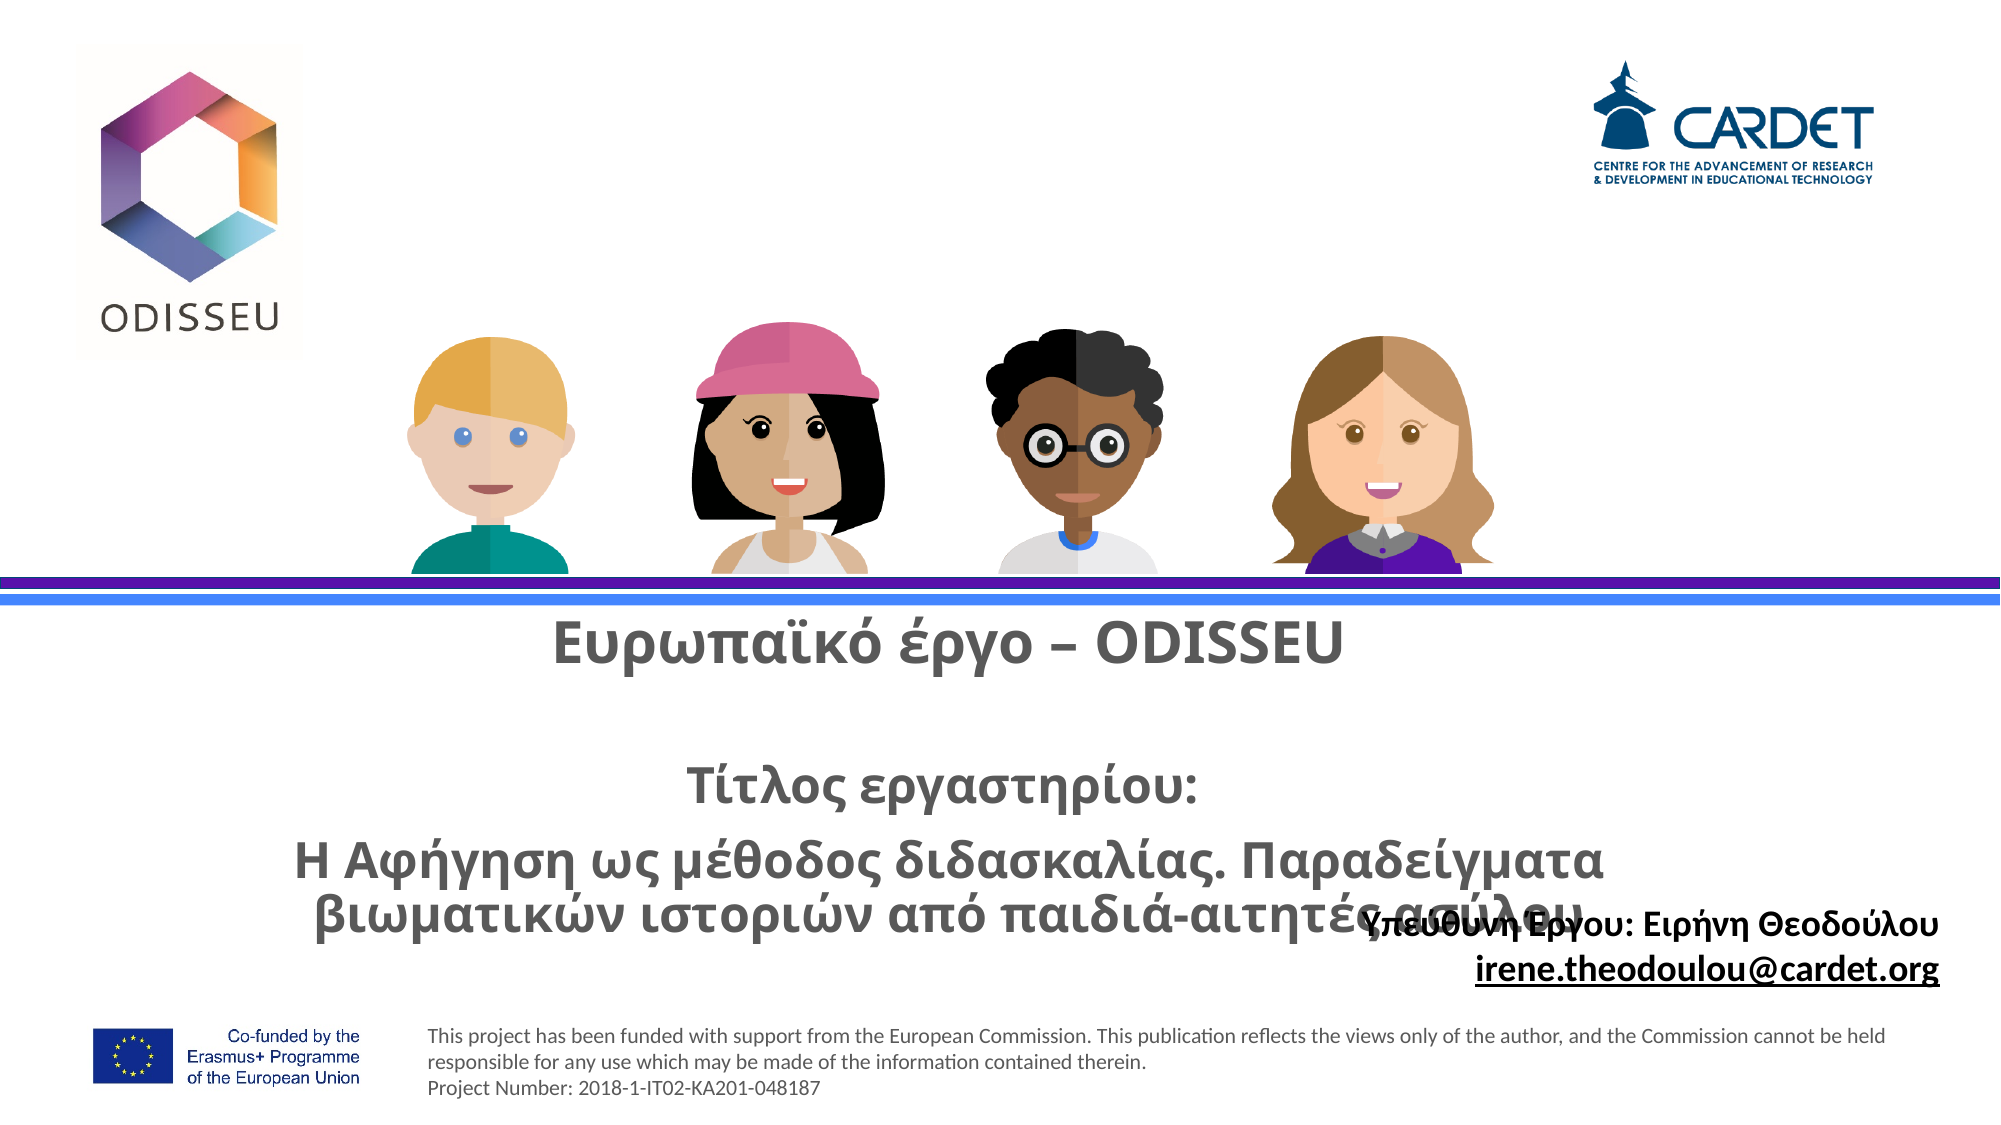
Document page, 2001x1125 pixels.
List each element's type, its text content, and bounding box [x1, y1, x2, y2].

picture [348, 589, 1569, 594]
picture [76, 44, 303, 360]
picture [348, 234, 1569, 577]
text_box Ευρωπαϊκό έργο – ODISSEU Τίτλος εργαστηρίου: Η Αφήγηση ως μέθοδος διδασκαλίας. Παραδείγματα βιωματικών ιστοριών από παιδιά-αιτητές ασύλου [199, 605, 1699, 768]
picture [1584, 52, 1880, 192]
text_box Υπεύθυνη Έργου: Ειρήνη Θεοδούλου irene.theodoulou@cardet.org [1309, 891, 1963, 997]
picture [76, 1013, 373, 1099]
